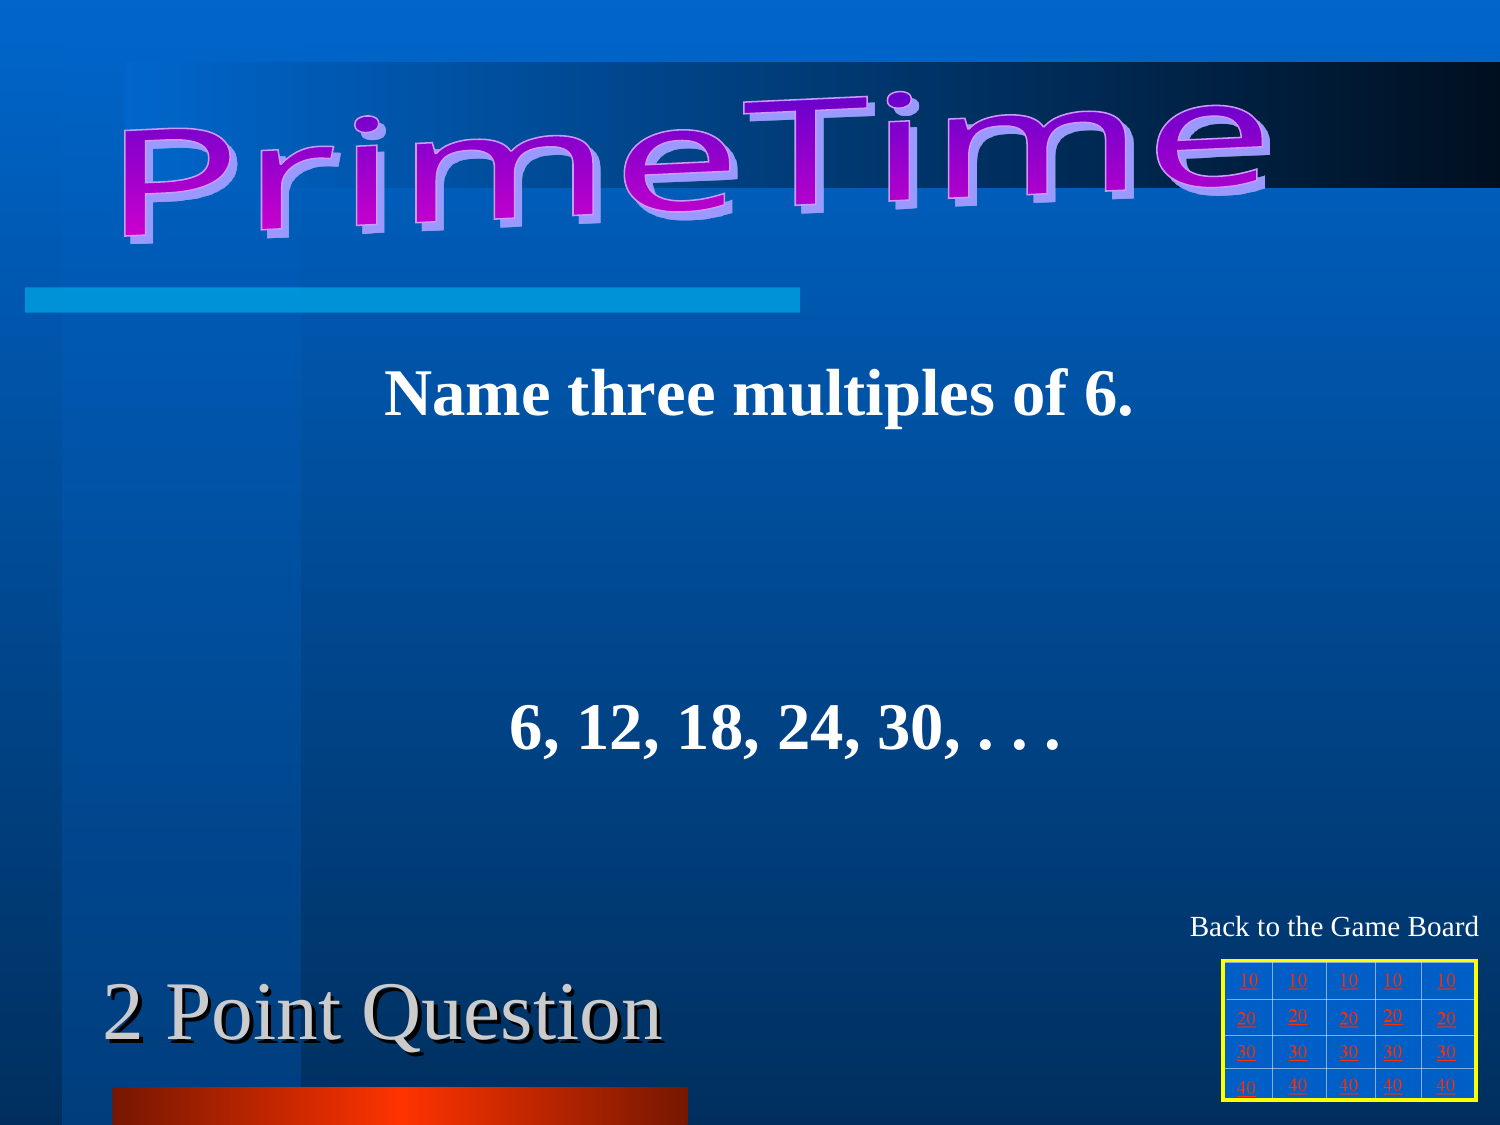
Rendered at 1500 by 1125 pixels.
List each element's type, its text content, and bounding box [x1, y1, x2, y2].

text_box Back to the Game Board [1175, 899, 1500, 951]
text_box 6, 12, 18, 24, 30, . . . [494, 674, 1094, 771]
title 2 Point Question [87, 937, 750, 1075]
picture [1224, 962, 1475, 1098]
list Name three multiples of 6. [112, 350, 1388, 713]
